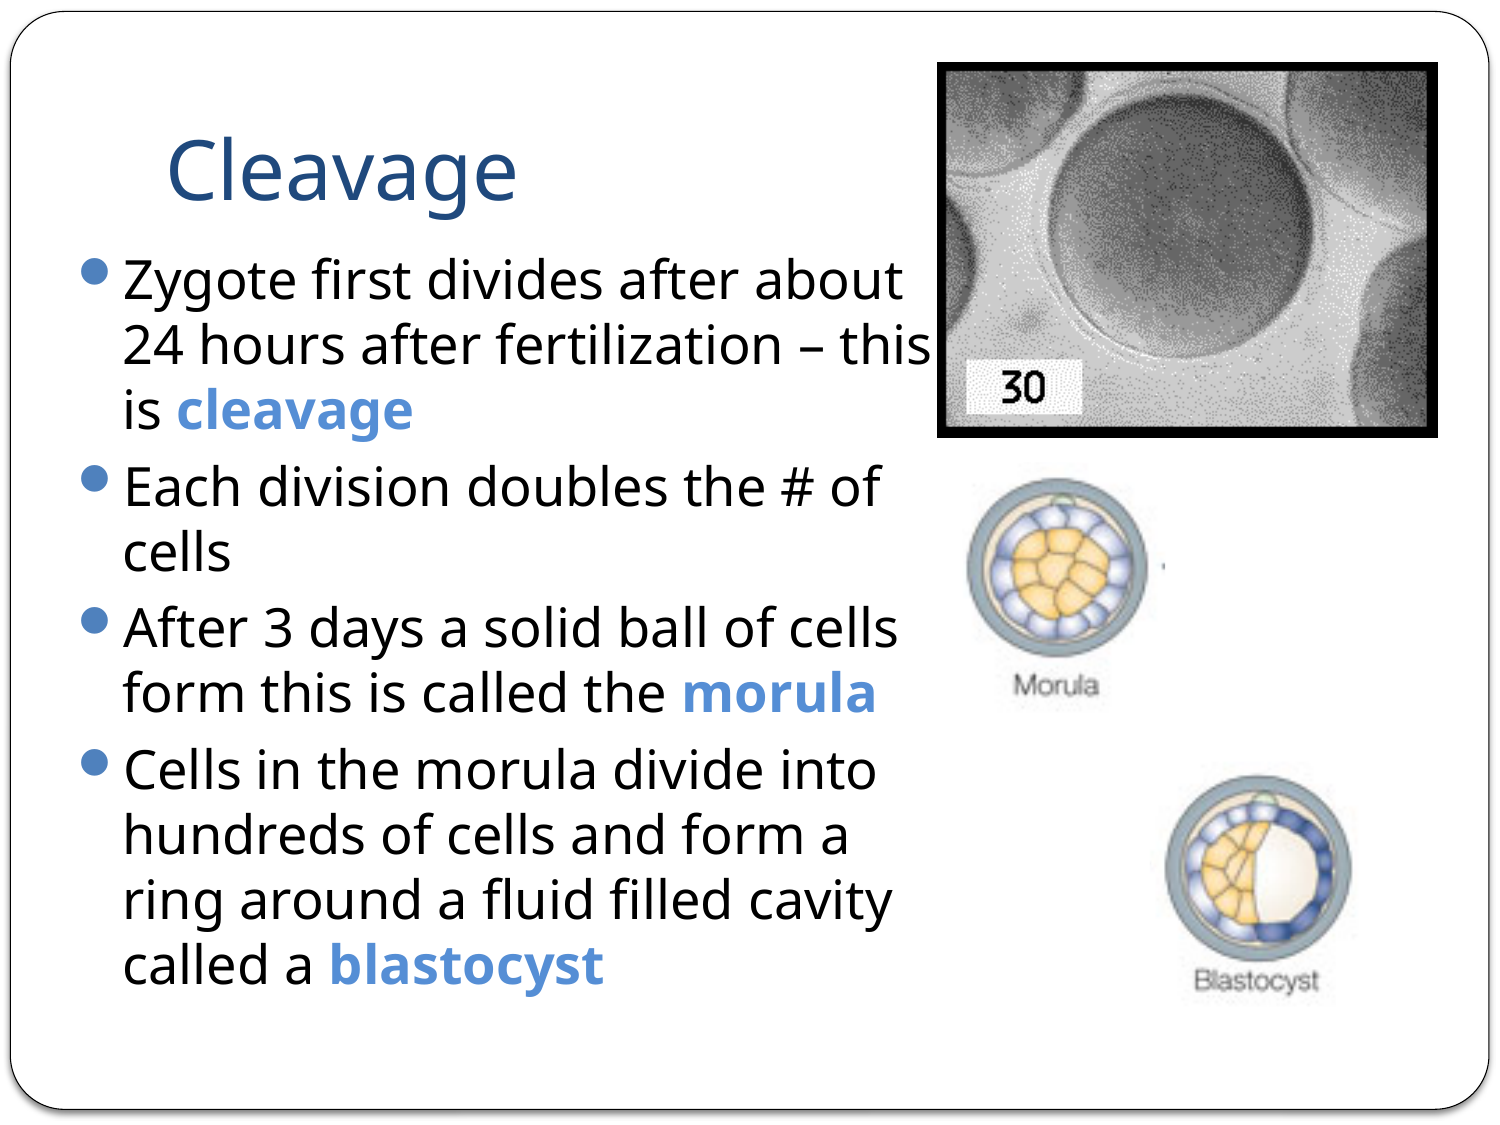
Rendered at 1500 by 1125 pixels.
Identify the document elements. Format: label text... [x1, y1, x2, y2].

list Zygote first divides after about 24 hours after fertilization – this is cleavage Each division doubles the # of cells After 3 days a solid ball of cells form this is called the morula Cells in the morula divide into hundreds of cells and form a ring around a fluid filled cavity called a blastocyst [62, 237, 950, 988]
picture [1149, 749, 1376, 1018]
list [937, 62, 1438, 438]
title Cleavage [150, 45, 1425, 233]
picture [962, 462, 1166, 738]
